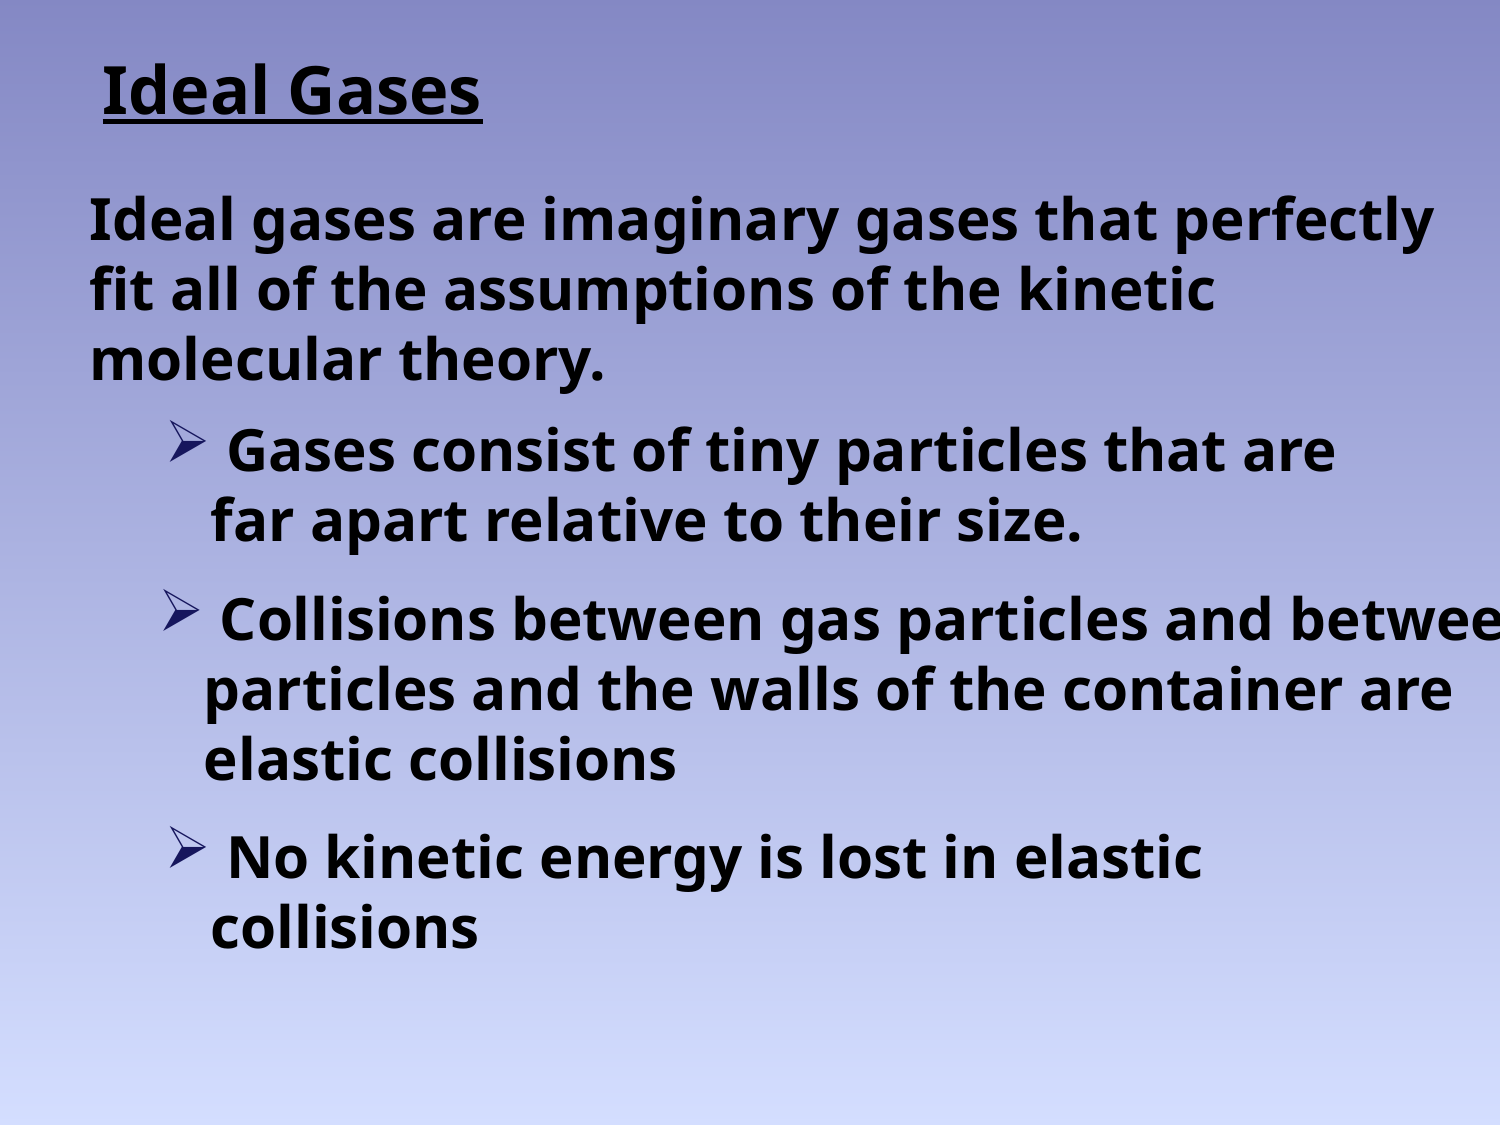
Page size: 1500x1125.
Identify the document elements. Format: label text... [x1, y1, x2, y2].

text_box Gases consist of tiny particles that are far apart relative to their size. [150, 405, 1450, 561]
text_box Ideal gases are imaginary gases that perfectly fit all of the assumptions of the kinetic molecular theory. [75, 174, 1453, 400]
text_box No kinetic energy is lost in elastic collisions [150, 812, 1411, 1028]
title Ideal Gases [87, 37, 551, 138]
text_box Collisions between gas particles and between particles and the walls of the container are elastic collisions [143, 575, 1500, 800]
